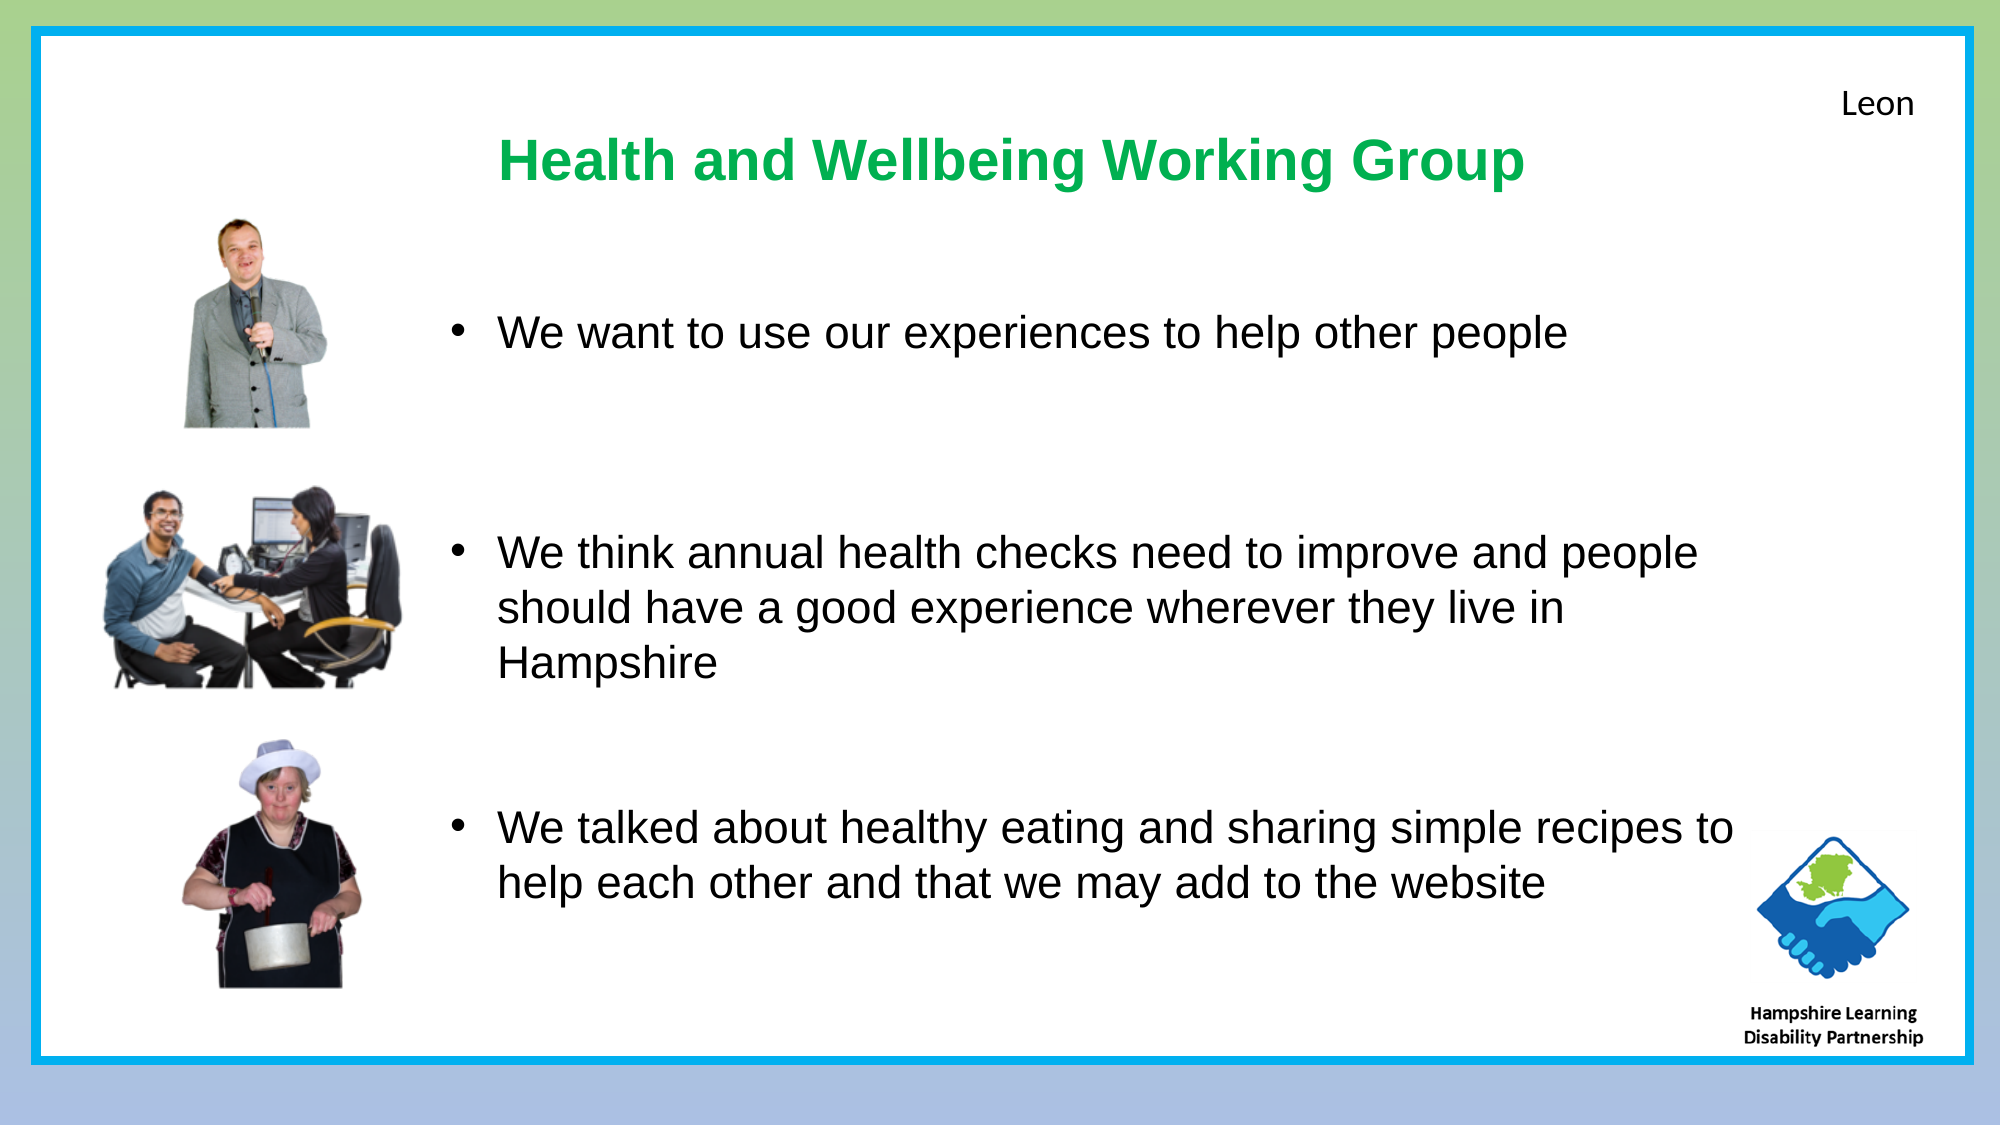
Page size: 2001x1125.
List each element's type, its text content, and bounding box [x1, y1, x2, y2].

text_box Leon [1669, 70, 1930, 131]
picture [1703, 830, 1964, 1055]
picture [95, 213, 408, 990]
text_box [975, 537, 1025, 588]
text_box Health and Wellbeing Working Group We want to use our experiences to help other people We think annual health checks need to improve and people should have a good experience wherever they live in Hampshire We talked about healthy eating and sharing simple recipes to help each other and that we may add to the website [435, 115, 1800, 970]
text_box [35, 30, 1970, 1062]
